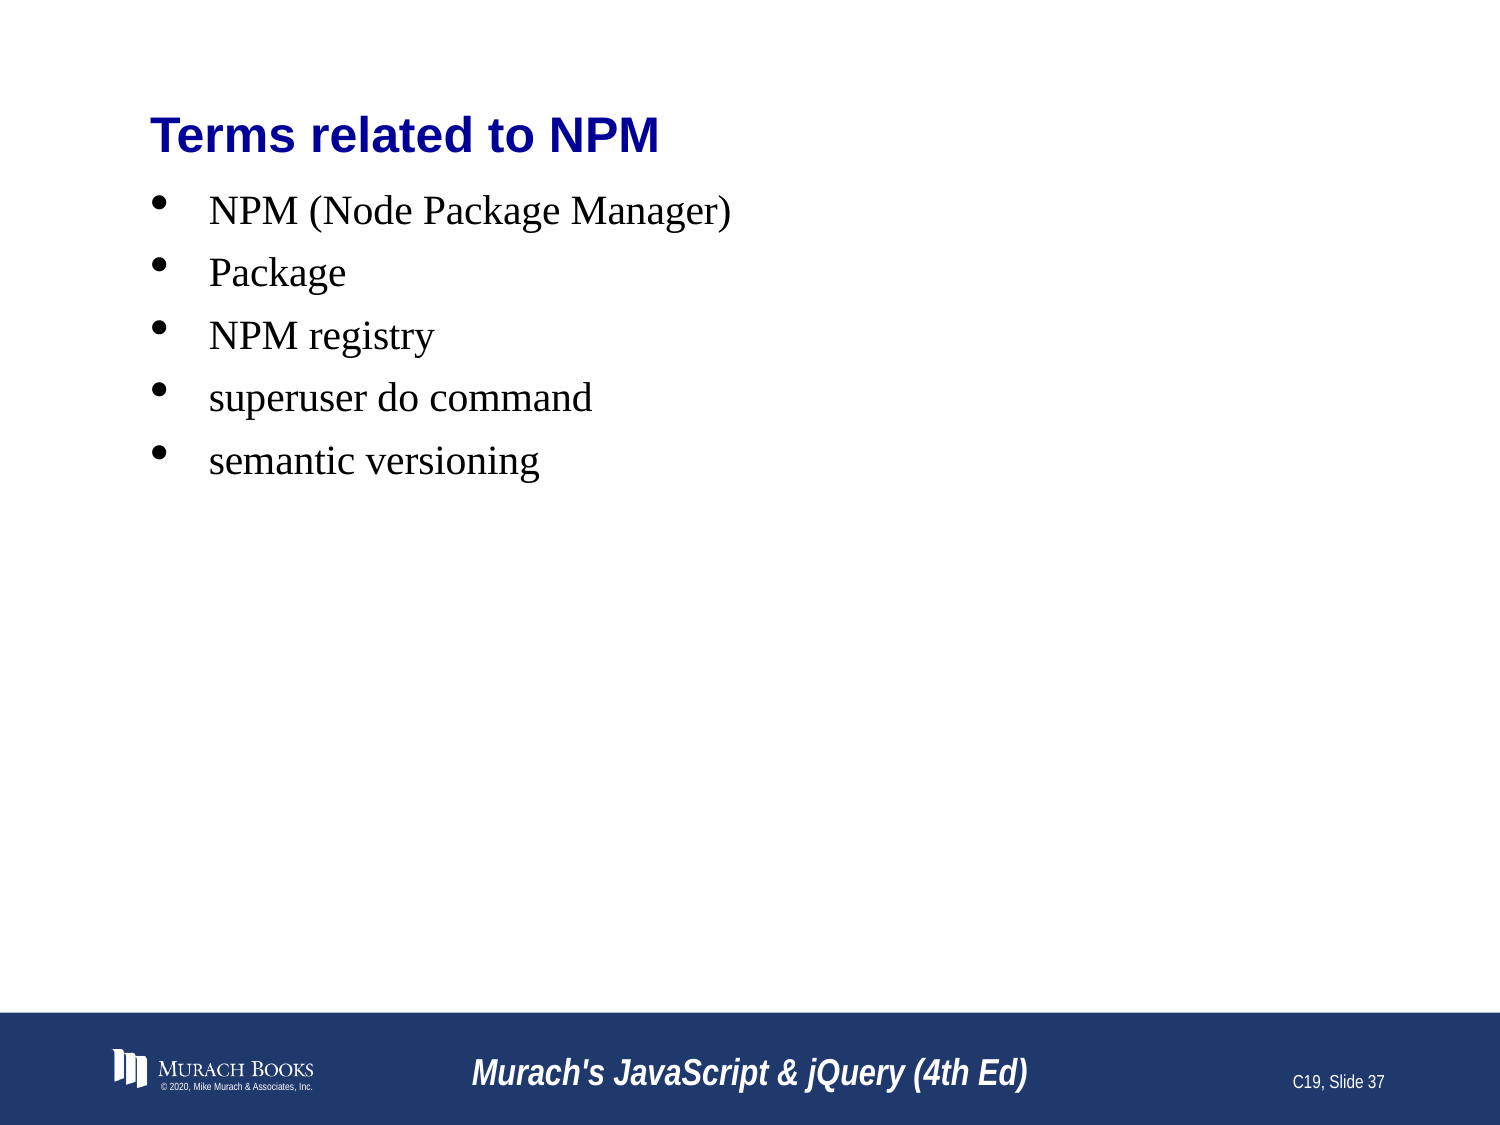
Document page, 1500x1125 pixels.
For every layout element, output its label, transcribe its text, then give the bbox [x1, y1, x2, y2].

title Terms related to NPM [150, 102, 1350, 164]
footer © 2020, Mike Murach & Associates, Inc. [12, 1025, 463, 1100]
slide_number C19, Slide 37 [1087, 1025, 1400, 1100]
slide_number Murach's JavaScript & jQuery (4th Ed) [463, 1025, 1050, 1100]
list NPM (Node Package Manager) Package NPM registry superuser do command semantic versioning [137, 174, 1350, 975]
